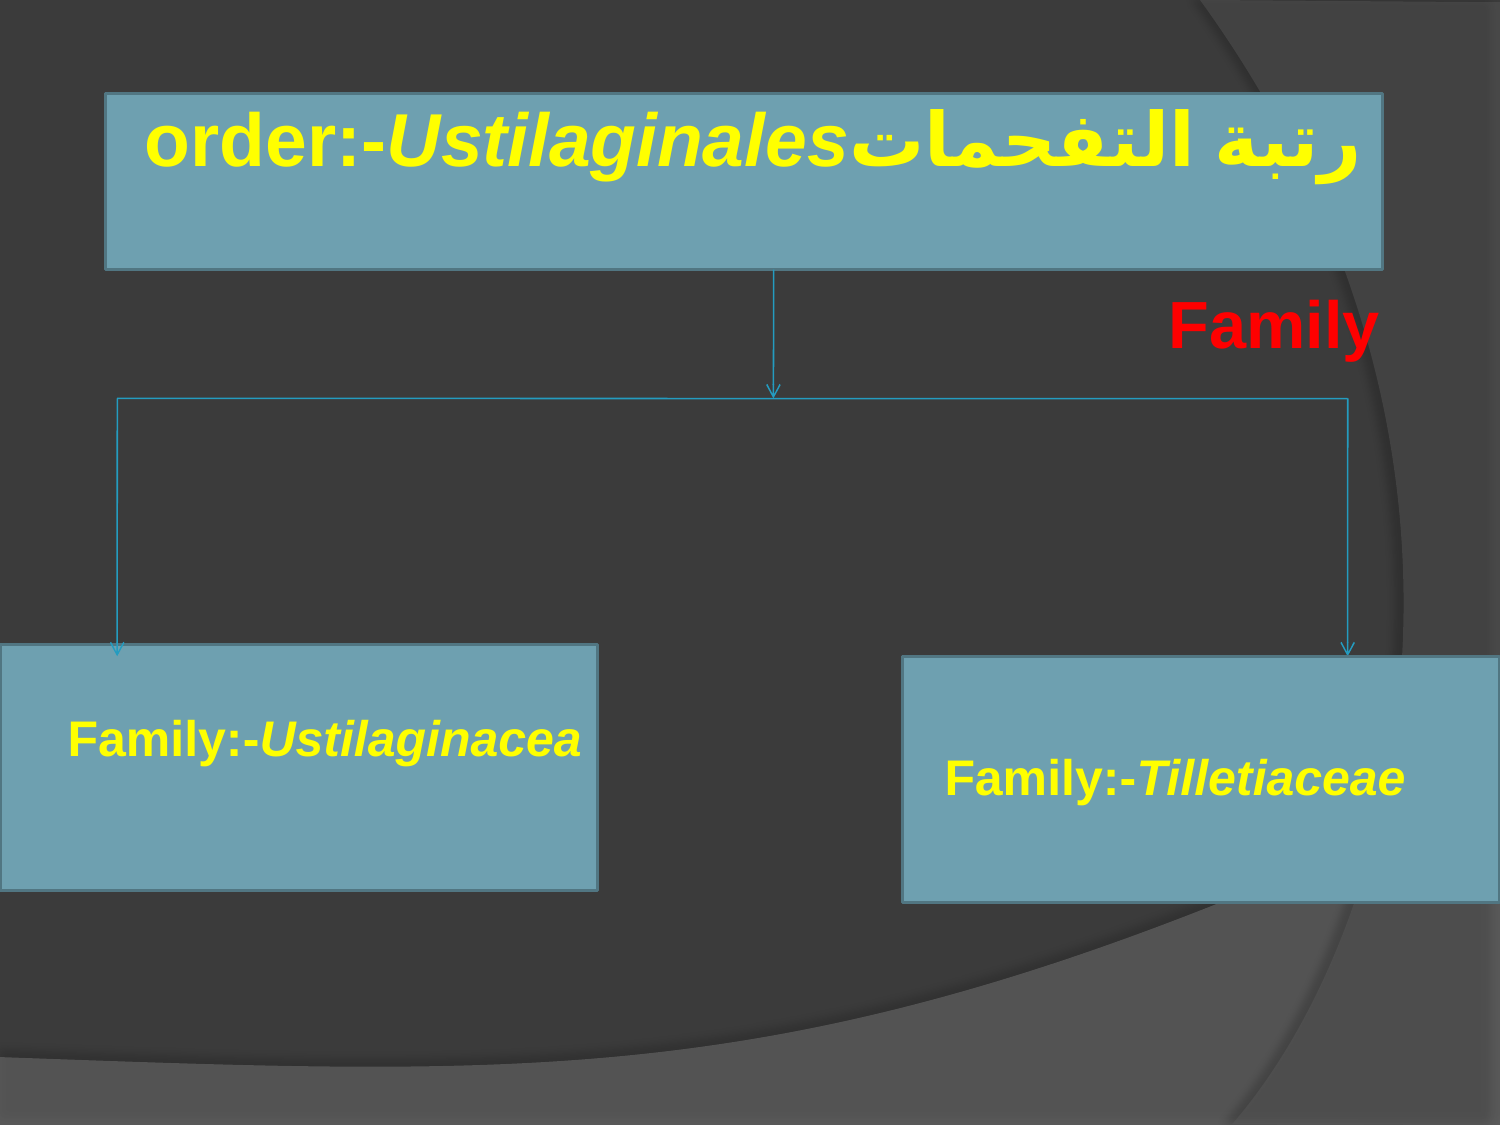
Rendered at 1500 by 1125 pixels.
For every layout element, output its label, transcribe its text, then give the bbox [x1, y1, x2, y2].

text_box Family:-Ustilaginacea [0, 643, 599, 892]
text_box رتبة التفحماتorder:-Ustilaginales [104, 92, 1384, 271]
text_box Family:-Tilletiaceae [901, 655, 1500, 904]
list Family [75, 410, 1418, 1005]
list Family [75, 35, 1418, 517]
